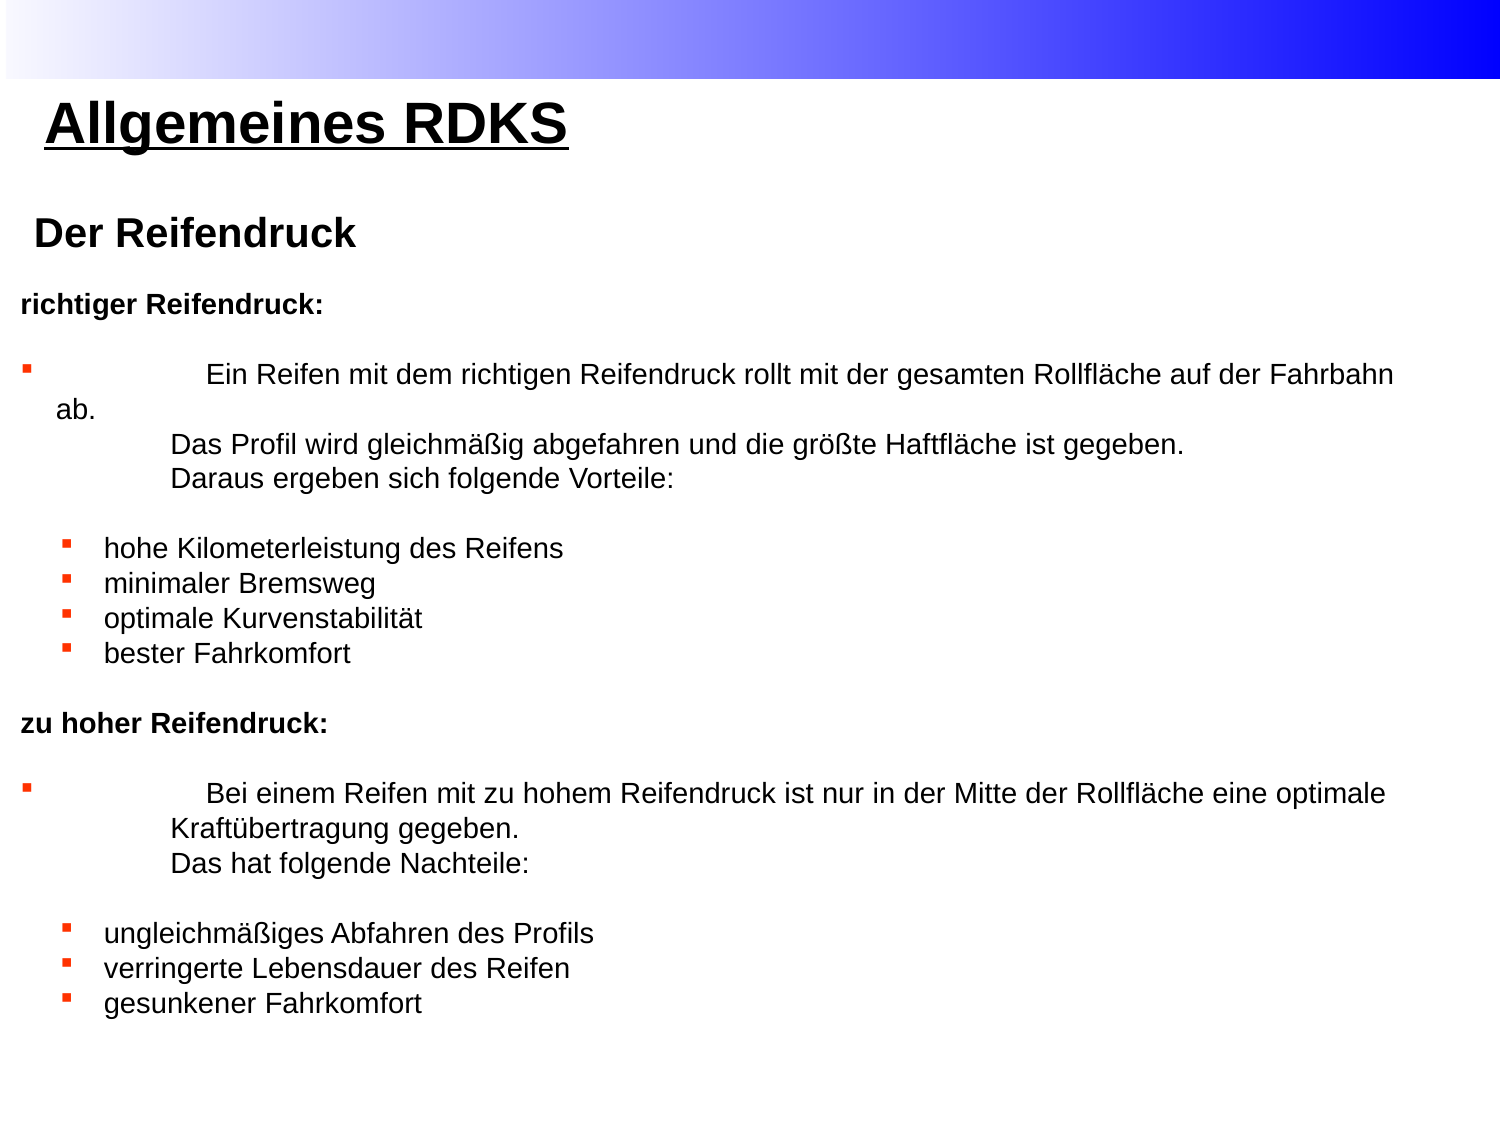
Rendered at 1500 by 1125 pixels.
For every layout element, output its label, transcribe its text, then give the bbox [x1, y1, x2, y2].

title Allgemeines RDKS [29, 78, 739, 170]
text_box Der Reifendruck [19, 197, 1366, 242]
text_box richtiger Reifendruck: Ein Reifen mit dem richtigen Reifendruck rollt mit der gesamten Rollfläche auf der Fahrbahn ab. Das Profil wird gleichmäßig abgefahren und die größte Haftfläche ist gegeben. Daraus ergeben sich folgende Vorteile: hohe Kilometerleistung des Reifens minimaler Bremsweg optimale Kurvenstabilität bester Fahrkomfort zu hoher Reifendruck: Bei einem Reifen mit zu hohem Reifendruck ist nur in der Mitte der Rollfläche eine optimale Kraftübertragung gegeben. Das hat folgende Nachteile: ungleichmäßiges Abfahren des Profils verringerte Lebensdauer des Reifen gesunkener Fahrkomfort [5, 242, 1435, 1027]
